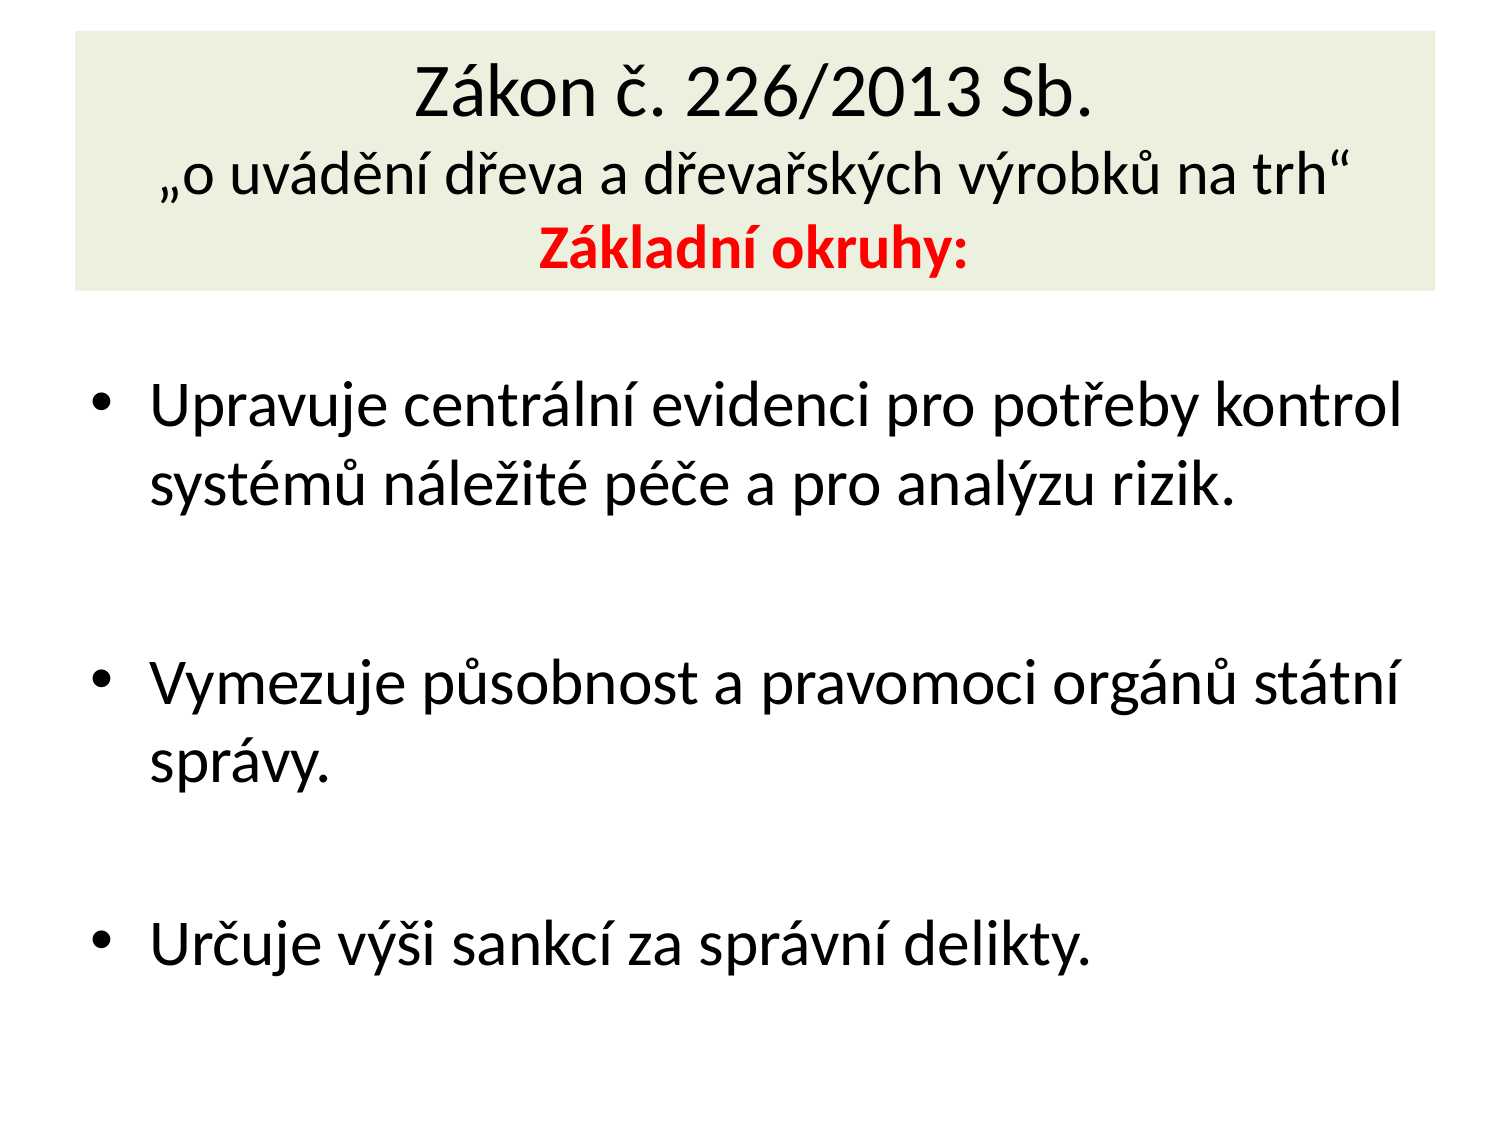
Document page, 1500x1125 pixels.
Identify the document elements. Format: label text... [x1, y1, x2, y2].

list Upravuje centrální evidenci pro potřeby kontrol systémů náležité péče a pro analýzu rizik. Vymezuje působnost a pravomoci orgánů státní správy. Určuje výši sankcí za správní delikty. [75, 262, 1425, 1005]
title Zákon č. 226/2013 Sb. „o uvádění dřeva a dřevařských výrobků na trh“ Základní okruhy: [75, 30, 1436, 291]
